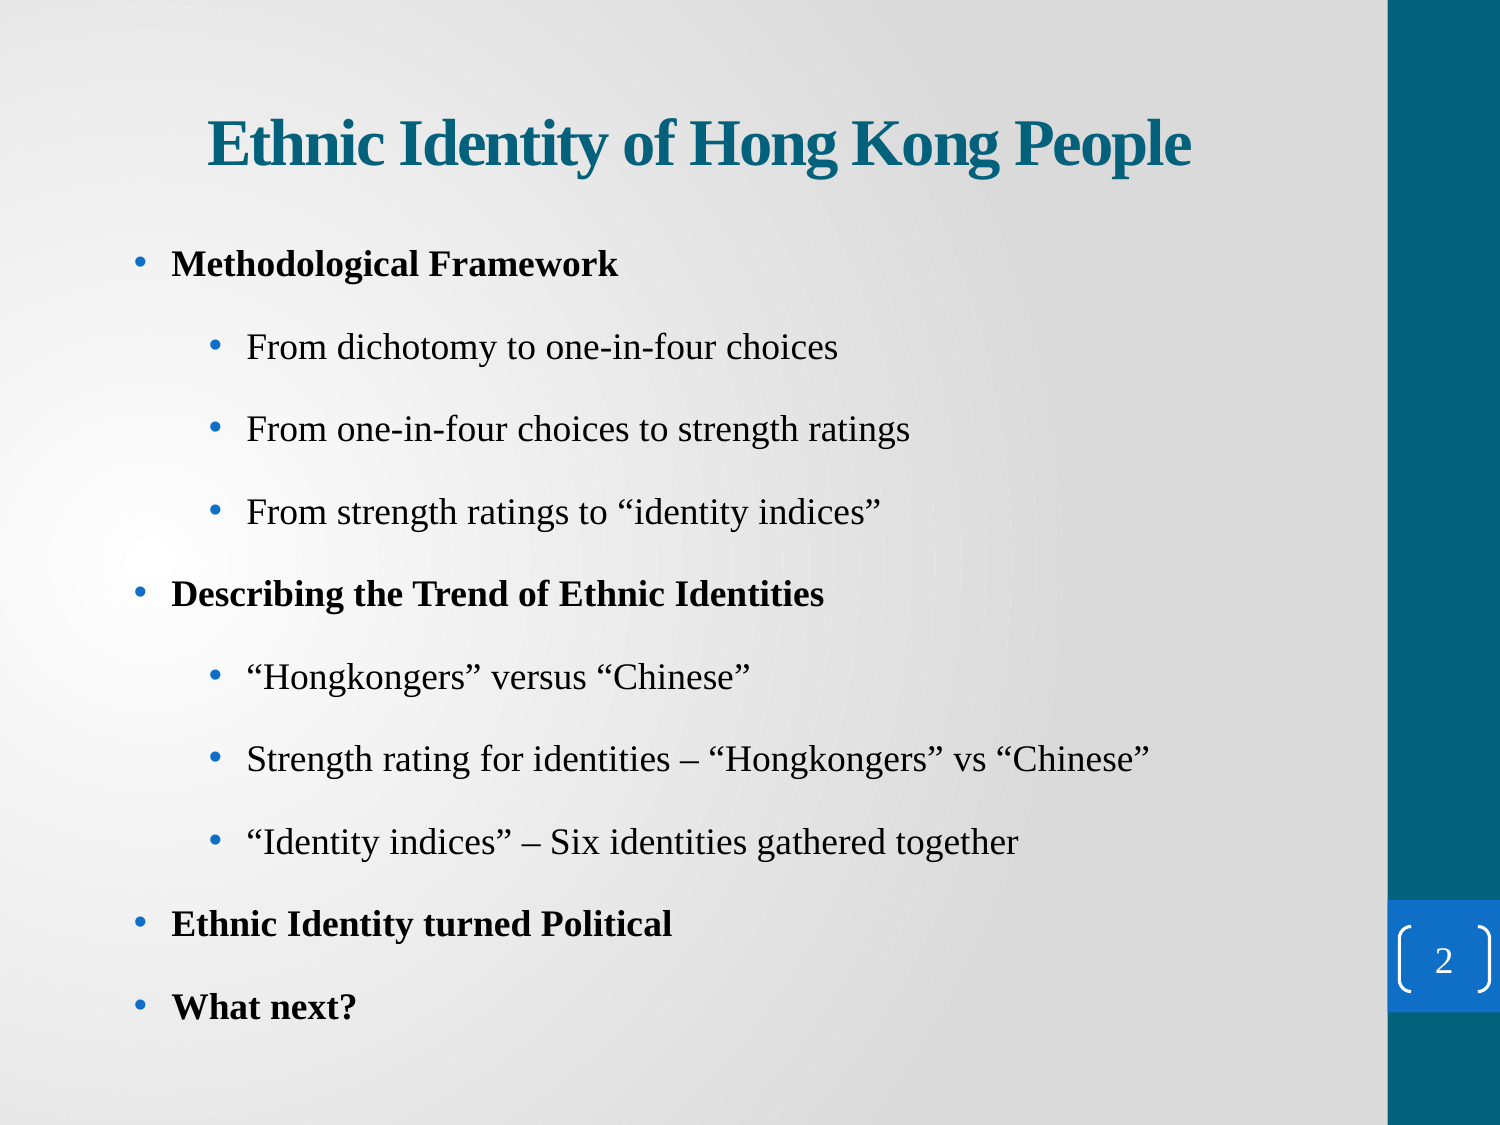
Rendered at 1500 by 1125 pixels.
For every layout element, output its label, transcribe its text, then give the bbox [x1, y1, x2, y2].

title Ethnic Identity of Hong Kong People [75, 45, 1325, 233]
slide_number 2 [1397, 924, 1492, 994]
text_box Methodological Framework From dichotomy to one-in-four choices From one-in-four choices to strength ratings From strength ratings to “identity indices” Describing the Trend of Ethnic Identities “Hongkongers” versus “Chinese” Strength rating for identities – “Hongkongers” vs “Chinese” “Identity indices” – Six identities gathered together Ethnic Identity turned Political What next? [100, 231, 1294, 1032]
